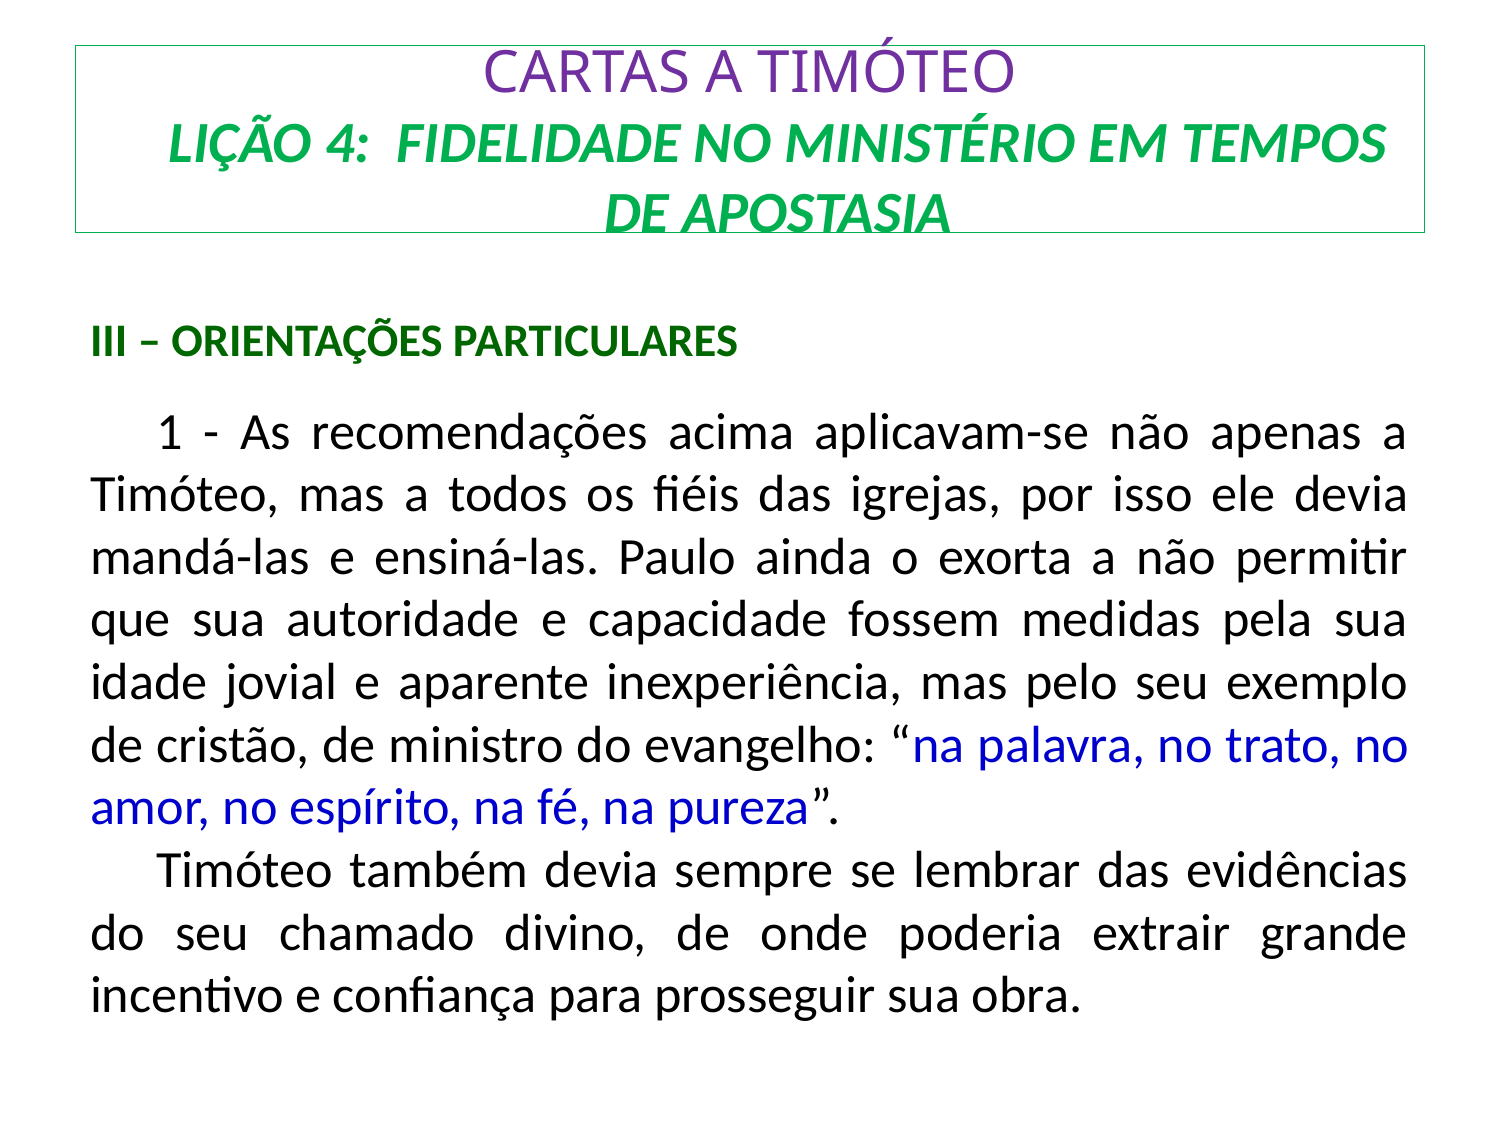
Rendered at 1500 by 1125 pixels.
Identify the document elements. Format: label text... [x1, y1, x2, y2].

title CARTAS A TIMÓTEO LIÇÃO 4: FIDELIDADE NO MINISTÉRIO EM TEMPOS DE APOSTASIA [75, 45, 1425, 233]
list III – Orientações Particulares 1 - As recomendações acima aplicavam-se não apenas a Timóteo, mas a todos os fiéis das igrejas, por isso ele devia mandá-las e ensiná-las. Paulo ainda o exorta a não permitir que sua autoridade e capacidade fossem medidas pela sua idade jovial e aparente inexperiência, mas pelo seu exemplo de cristão, de ministro do evangelho: “na palavra, no trato, no amor, no espírito, na fé, na pureza”. Timóteo também devia sempre se lembrar das evidências do seu chamado divino, de onde poderia extrair grande incentivo e confiança para prosseguir sua obra. [75, 302, 1425, 1047]
